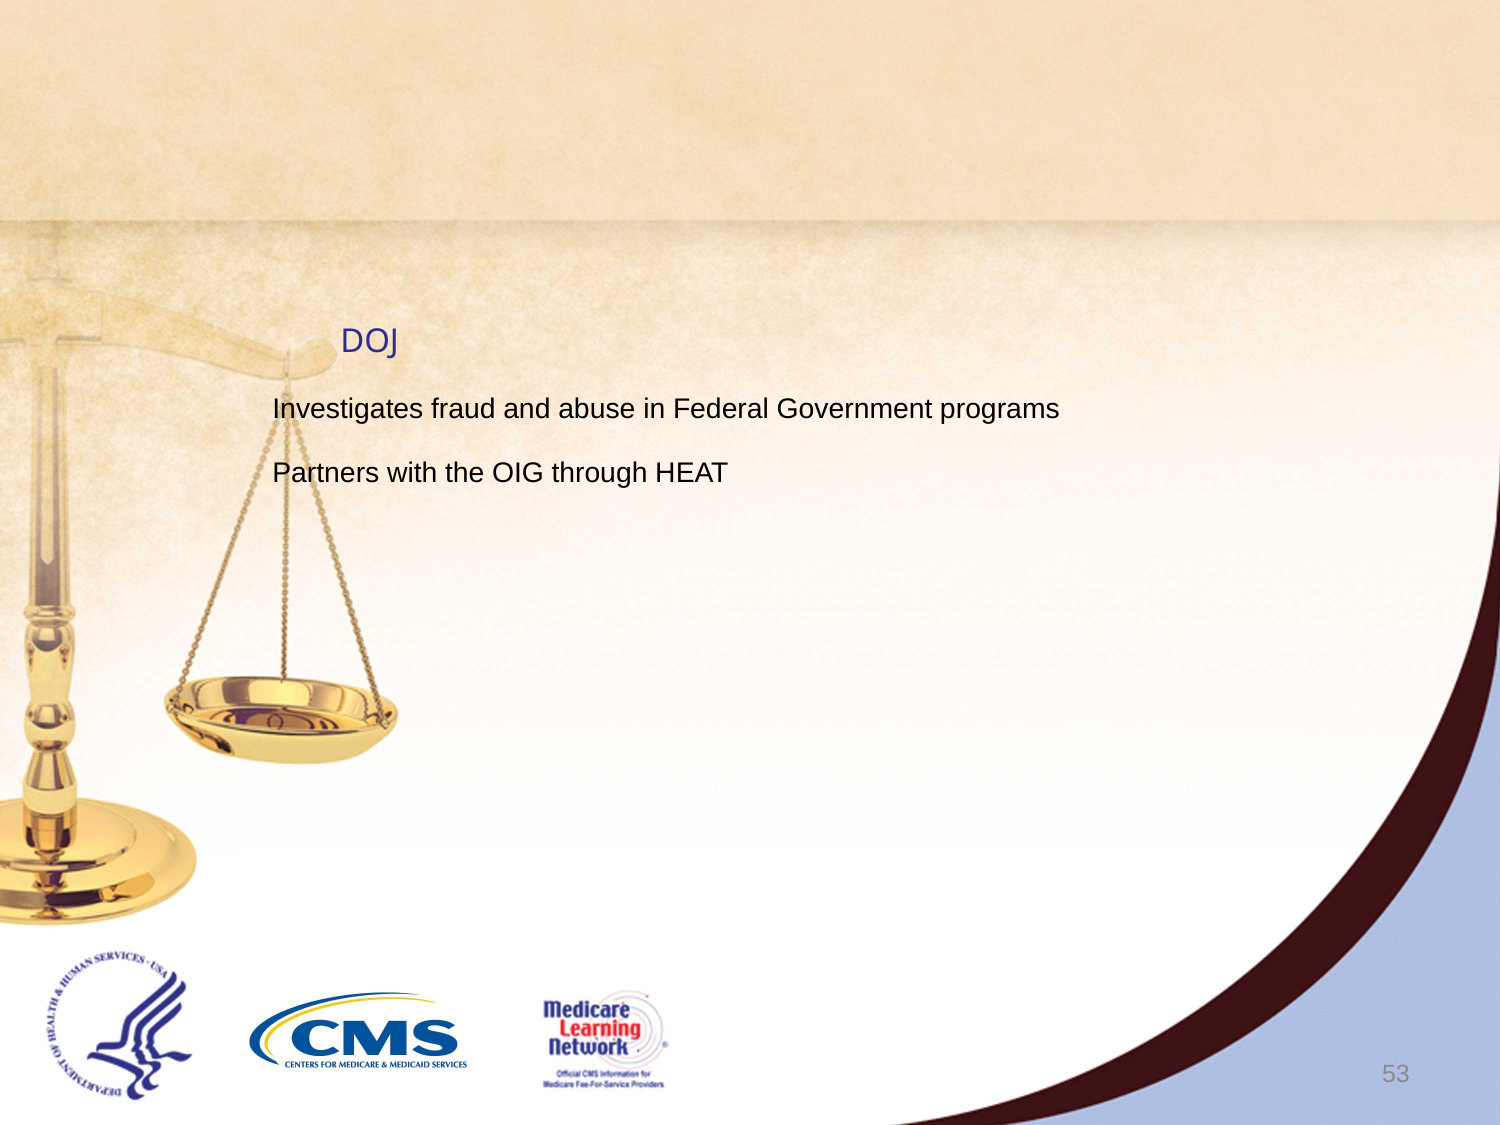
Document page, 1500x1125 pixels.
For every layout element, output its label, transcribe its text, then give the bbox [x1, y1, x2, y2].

picture [0, 0, 1500, 1125]
slide_number 53 [1074, 1042, 1425, 1103]
title DOJ Investigates fraud and abuse in Federal Government programs Partners with the OIG through HEAT [74, 312, 1425, 500]
